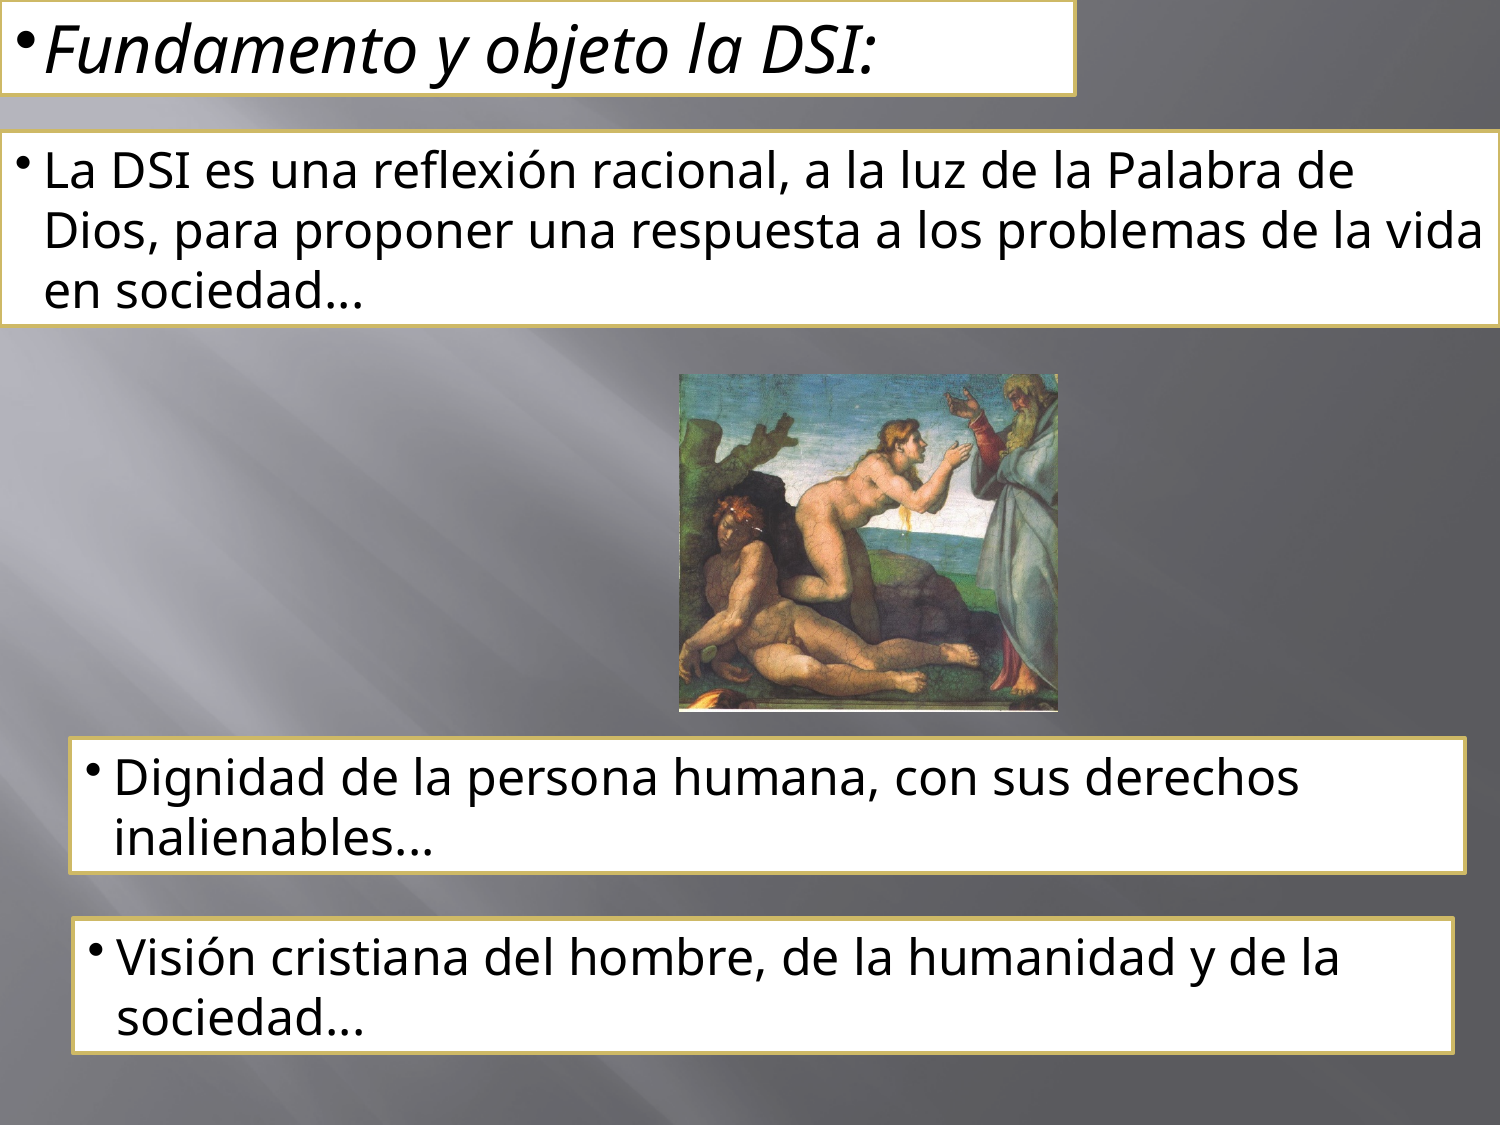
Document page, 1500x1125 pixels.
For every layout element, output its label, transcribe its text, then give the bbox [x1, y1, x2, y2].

text_box Visión cristiana del hombre, de la humanidad y de la sociedad... [71, 916, 1455, 1055]
picture [679, 374, 1058, 712]
text_box La DSI es una reflexión racional, a la luz de la Palabra de Dios, para proponer una respuesta a los problemas de la vida en sociedad... [0, 129, 1500, 328]
text_box Dignidad de la persona humana, con sus derechos inalienables... [68, 736, 1467, 875]
text_box Fundamento y objeto la DSI: [0, 0, 1077, 97]
